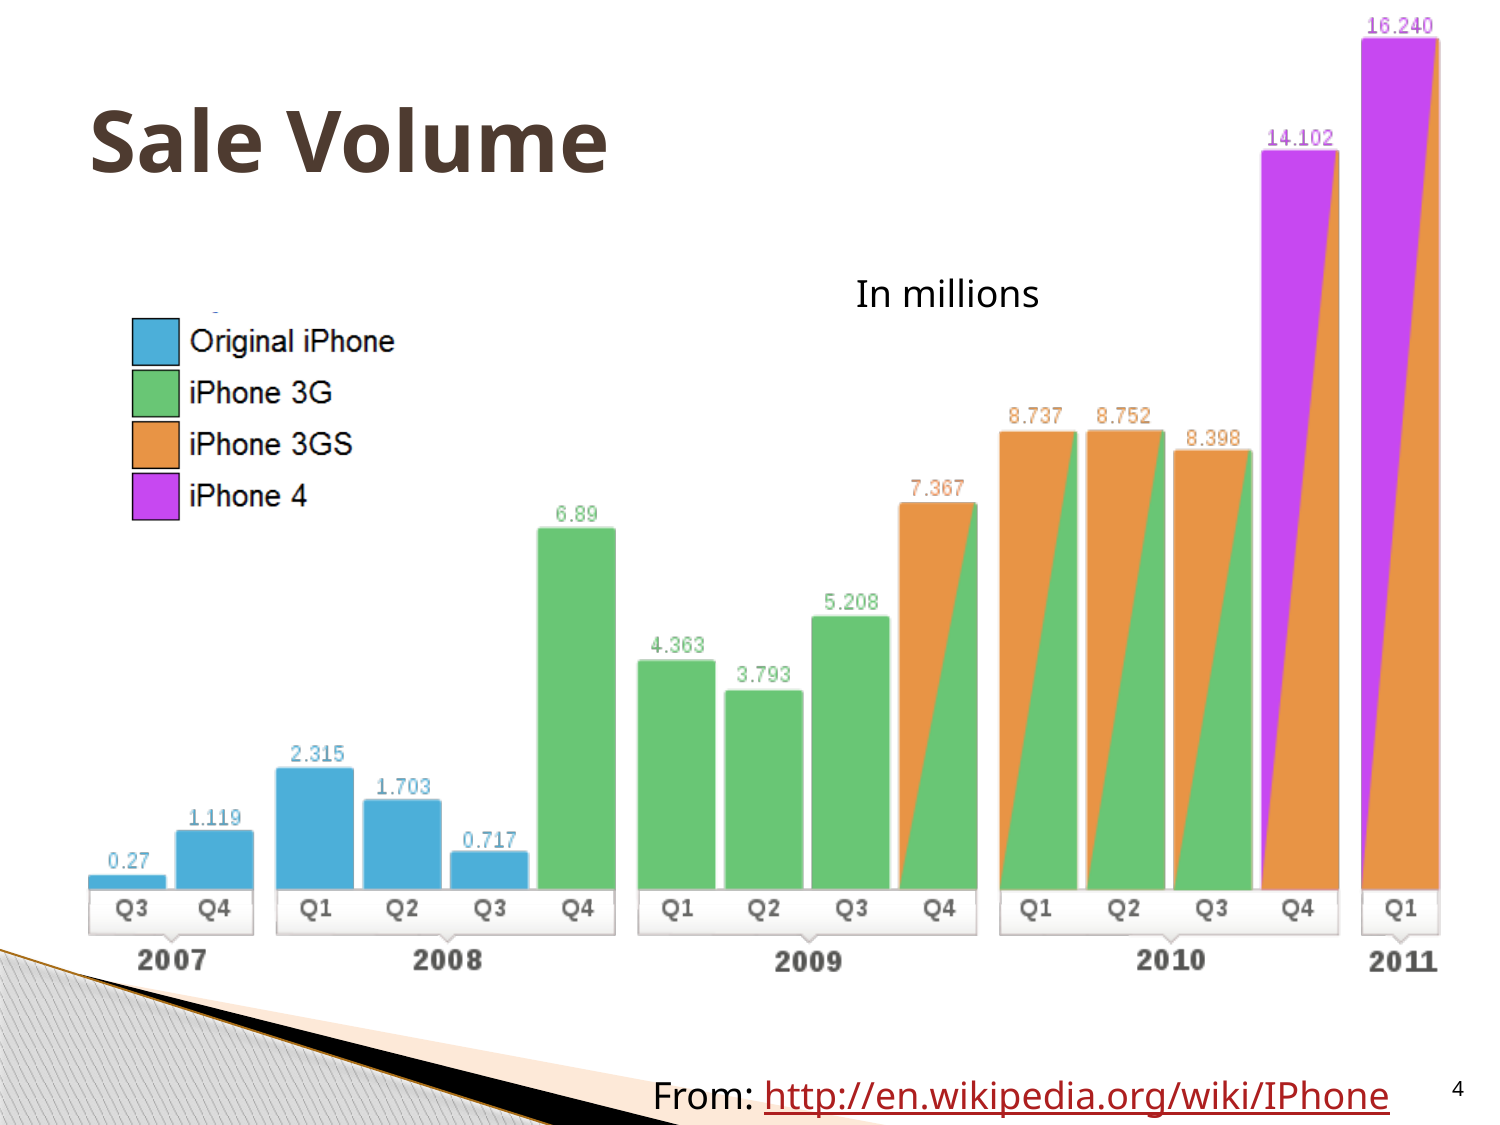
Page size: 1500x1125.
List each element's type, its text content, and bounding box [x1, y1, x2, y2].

text_box From: http://en.wikipedia.org/wiki/IPhone [637, 1064, 1406, 1125]
picture [124, 312, 451, 534]
slide_number 4 [1418, 1051, 1479, 1112]
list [74, 0, 1454, 991]
